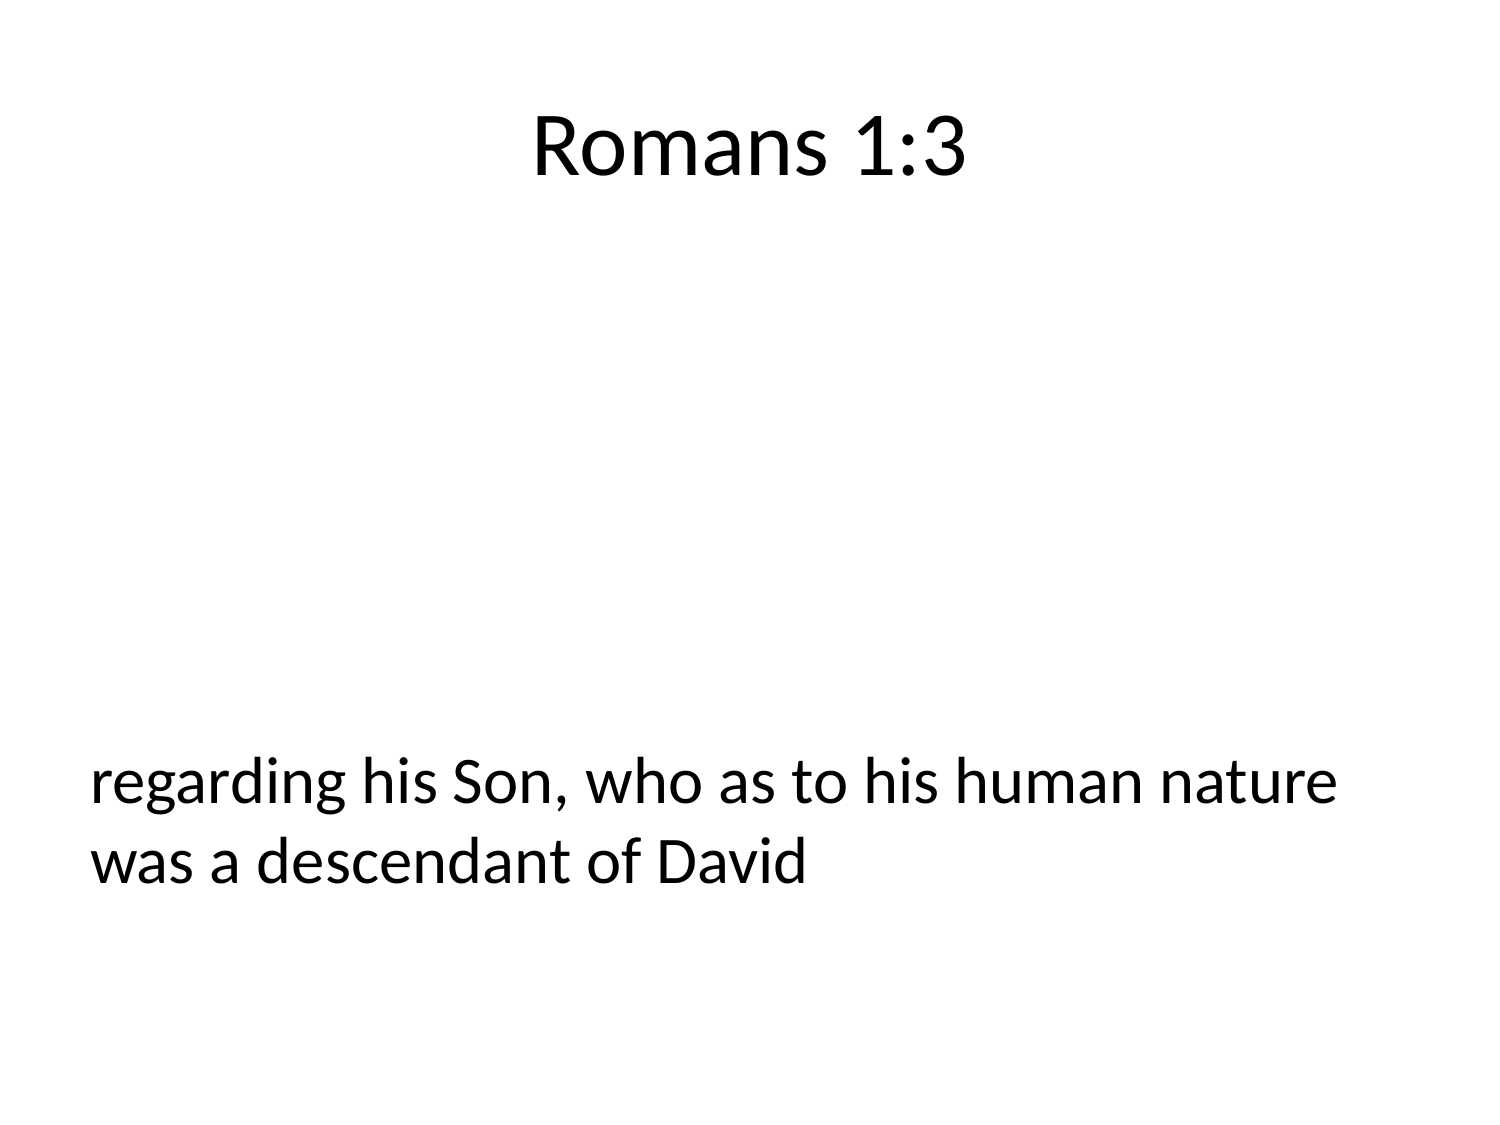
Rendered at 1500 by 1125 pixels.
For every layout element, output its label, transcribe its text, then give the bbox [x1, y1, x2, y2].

title Romans 1:3 [75, 45, 1425, 233]
list regarding his Son, who as to his human nature was a descendant of David [75, 262, 1425, 1005]
